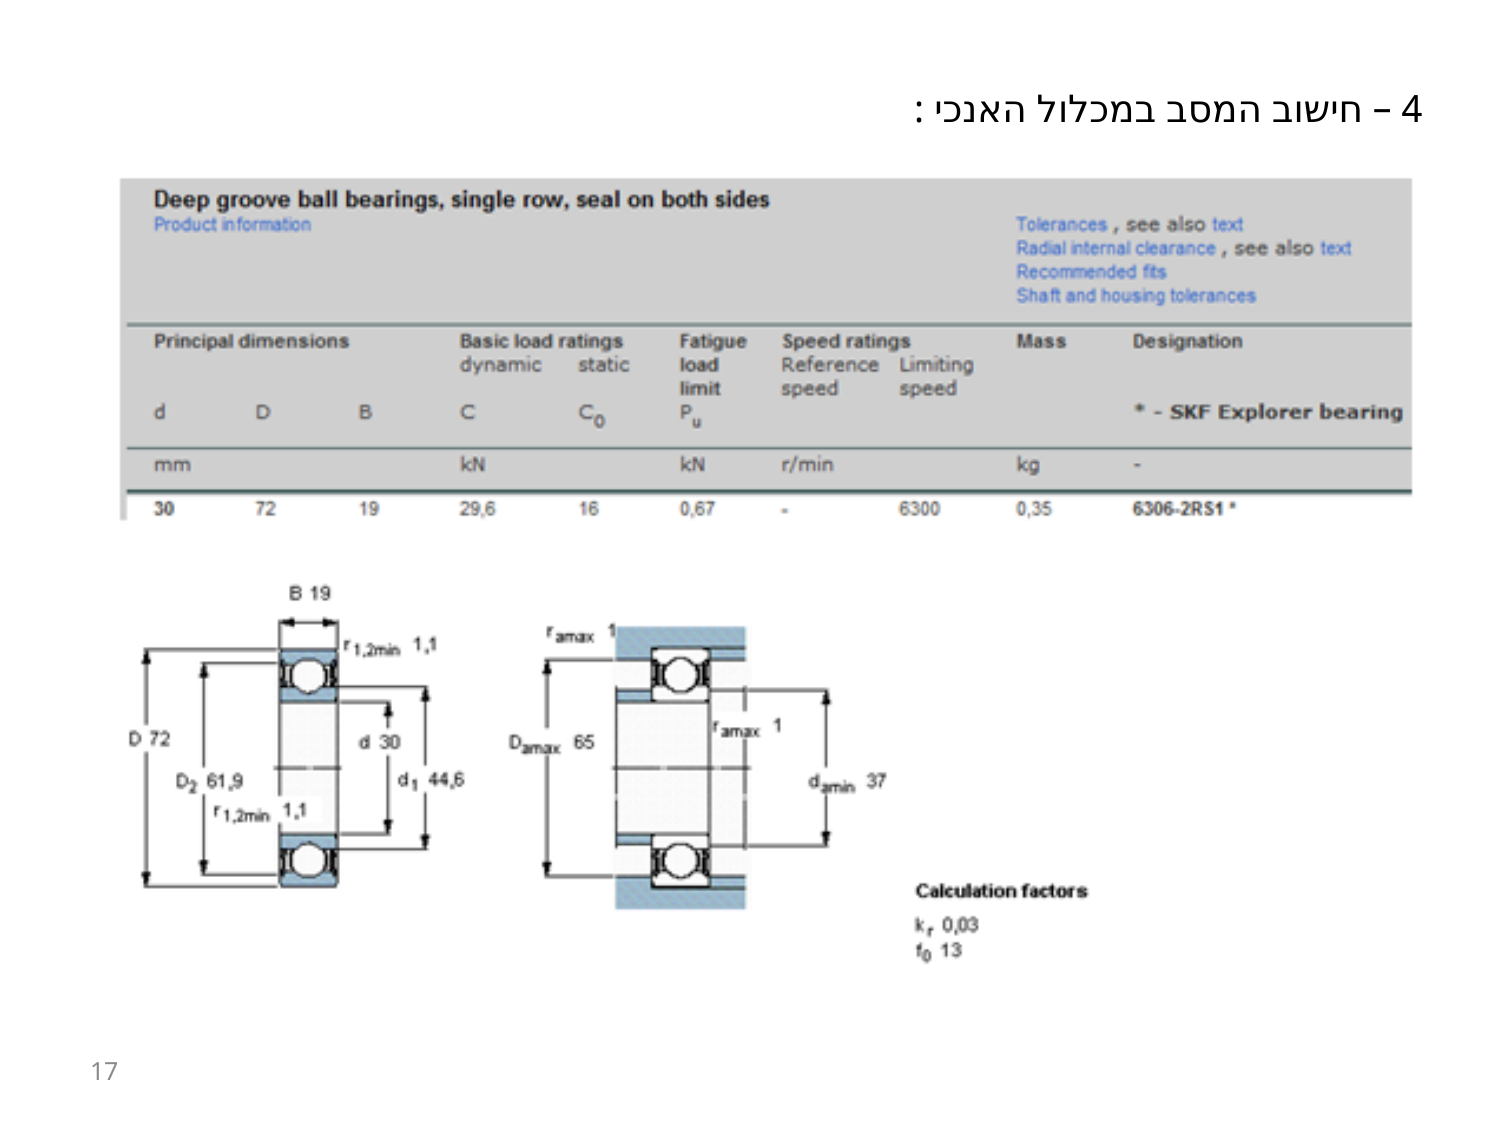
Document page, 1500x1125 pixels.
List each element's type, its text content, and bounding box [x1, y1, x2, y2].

text_box 4 – חישוב המסב במכלול האנכי : [898, 78, 1438, 138]
slide_number 17 [75, 1042, 425, 1103]
picture [116, 172, 1415, 977]
